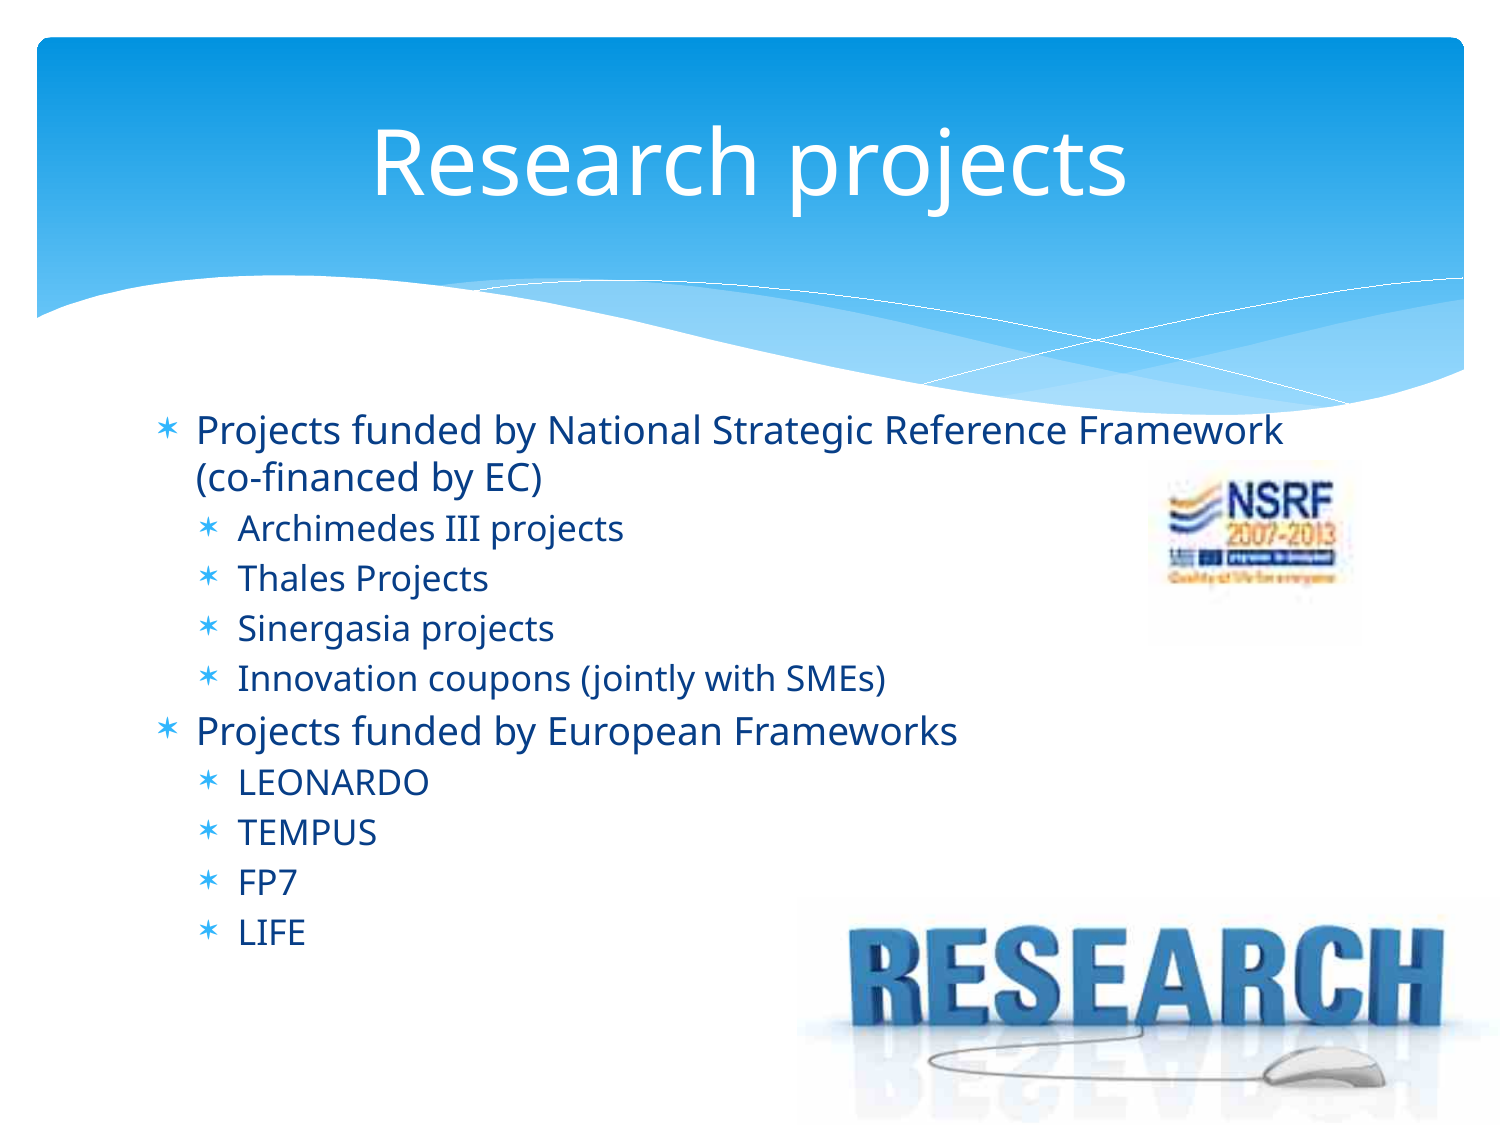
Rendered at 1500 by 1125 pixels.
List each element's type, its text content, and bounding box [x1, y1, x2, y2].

picture [796, 897, 1500, 1125]
title Research projects [75, 55, 1425, 261]
list Projects funded by National Strategic Reference Framework (co-financed by EC) Archimedes III projects Thales Projects Sinergasia projects Innovation coupons (jointly with SMEs) Projects funded by European Frameworks LEONARDO TEMPUS FP7 LIFE [143, 398, 1359, 965]
picture [1148, 460, 1362, 646]
